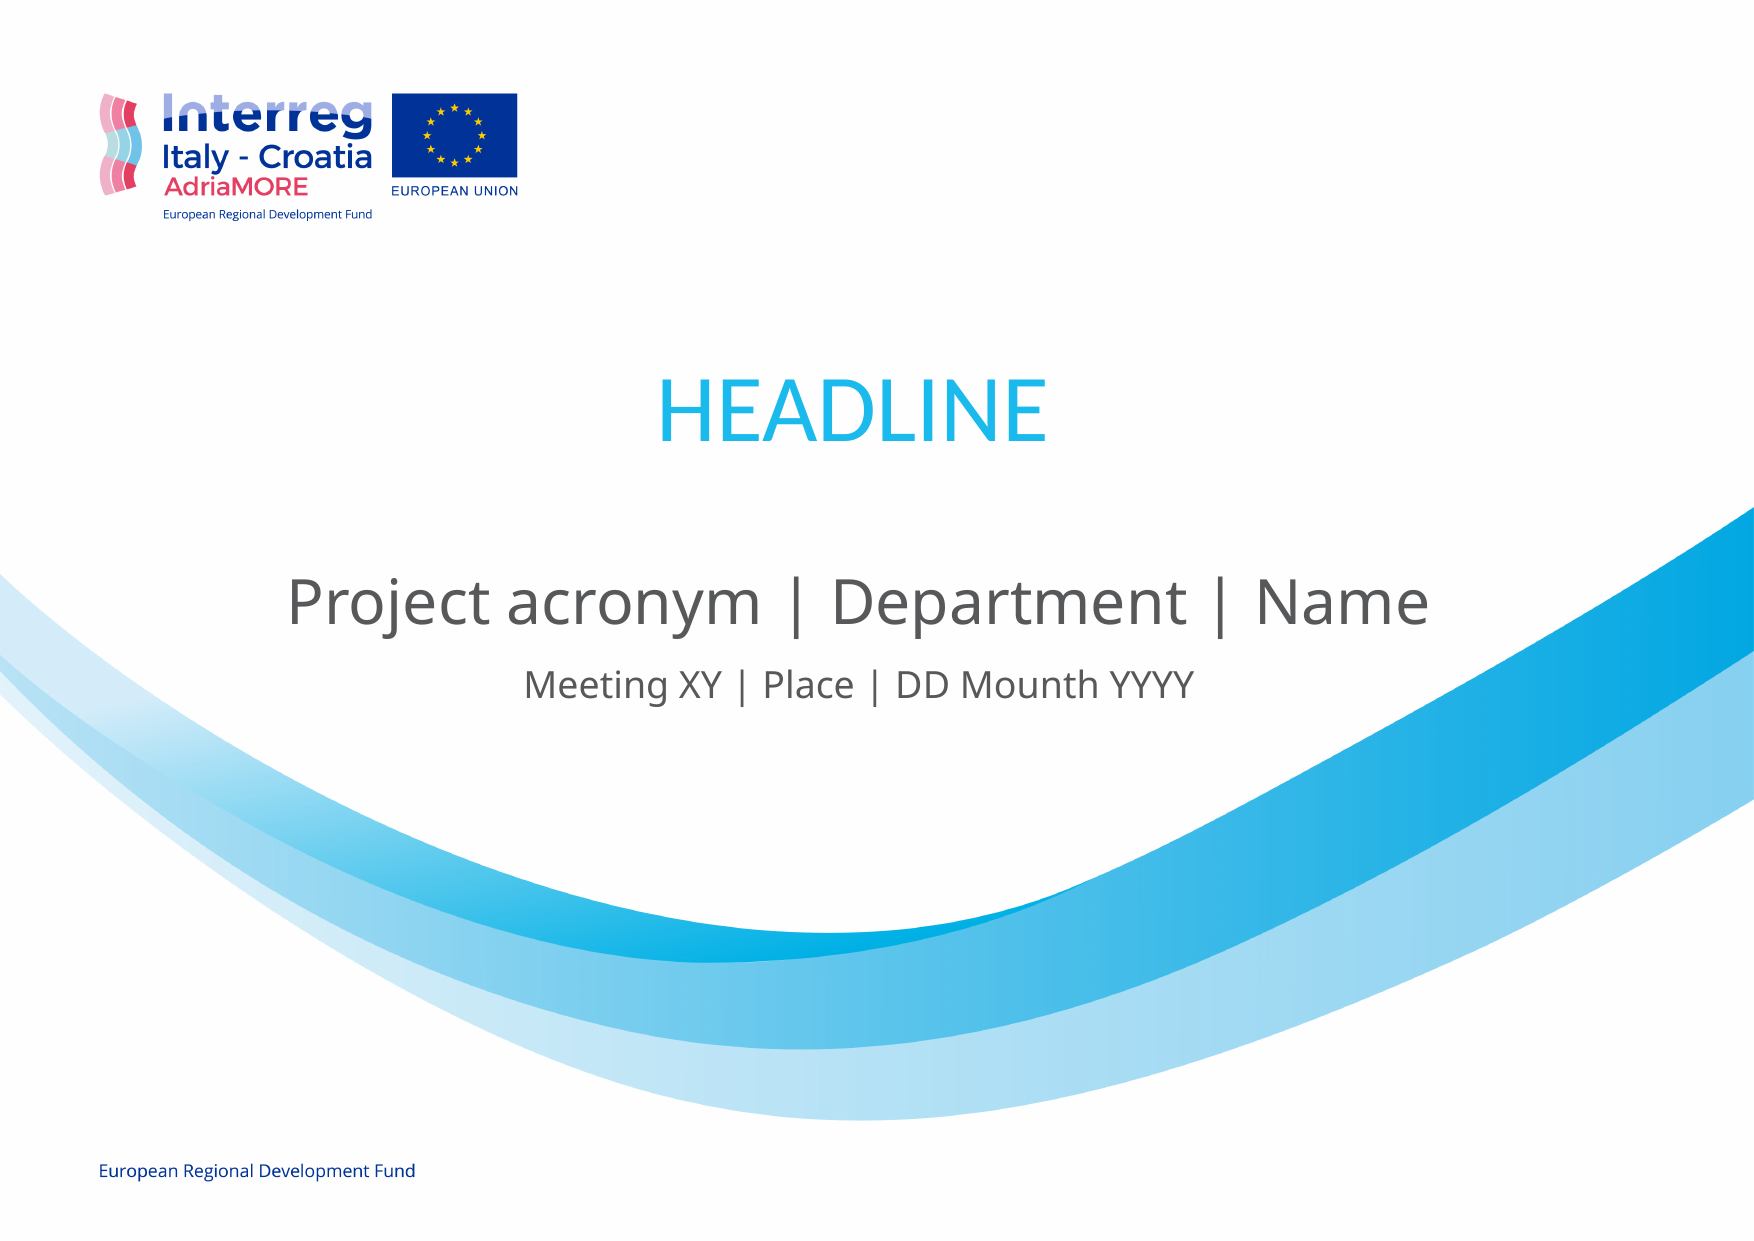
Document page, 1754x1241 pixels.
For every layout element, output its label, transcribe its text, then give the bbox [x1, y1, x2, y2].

text_box HEADLINE [427, 337, 1279, 470]
picture [0, 0, 1754, 1241]
text_box Project acronym | Department | Name [156, 553, 1563, 646]
text_box Meeting XY | Place | DD Mounth YYYY [156, 652, 1563, 716]
